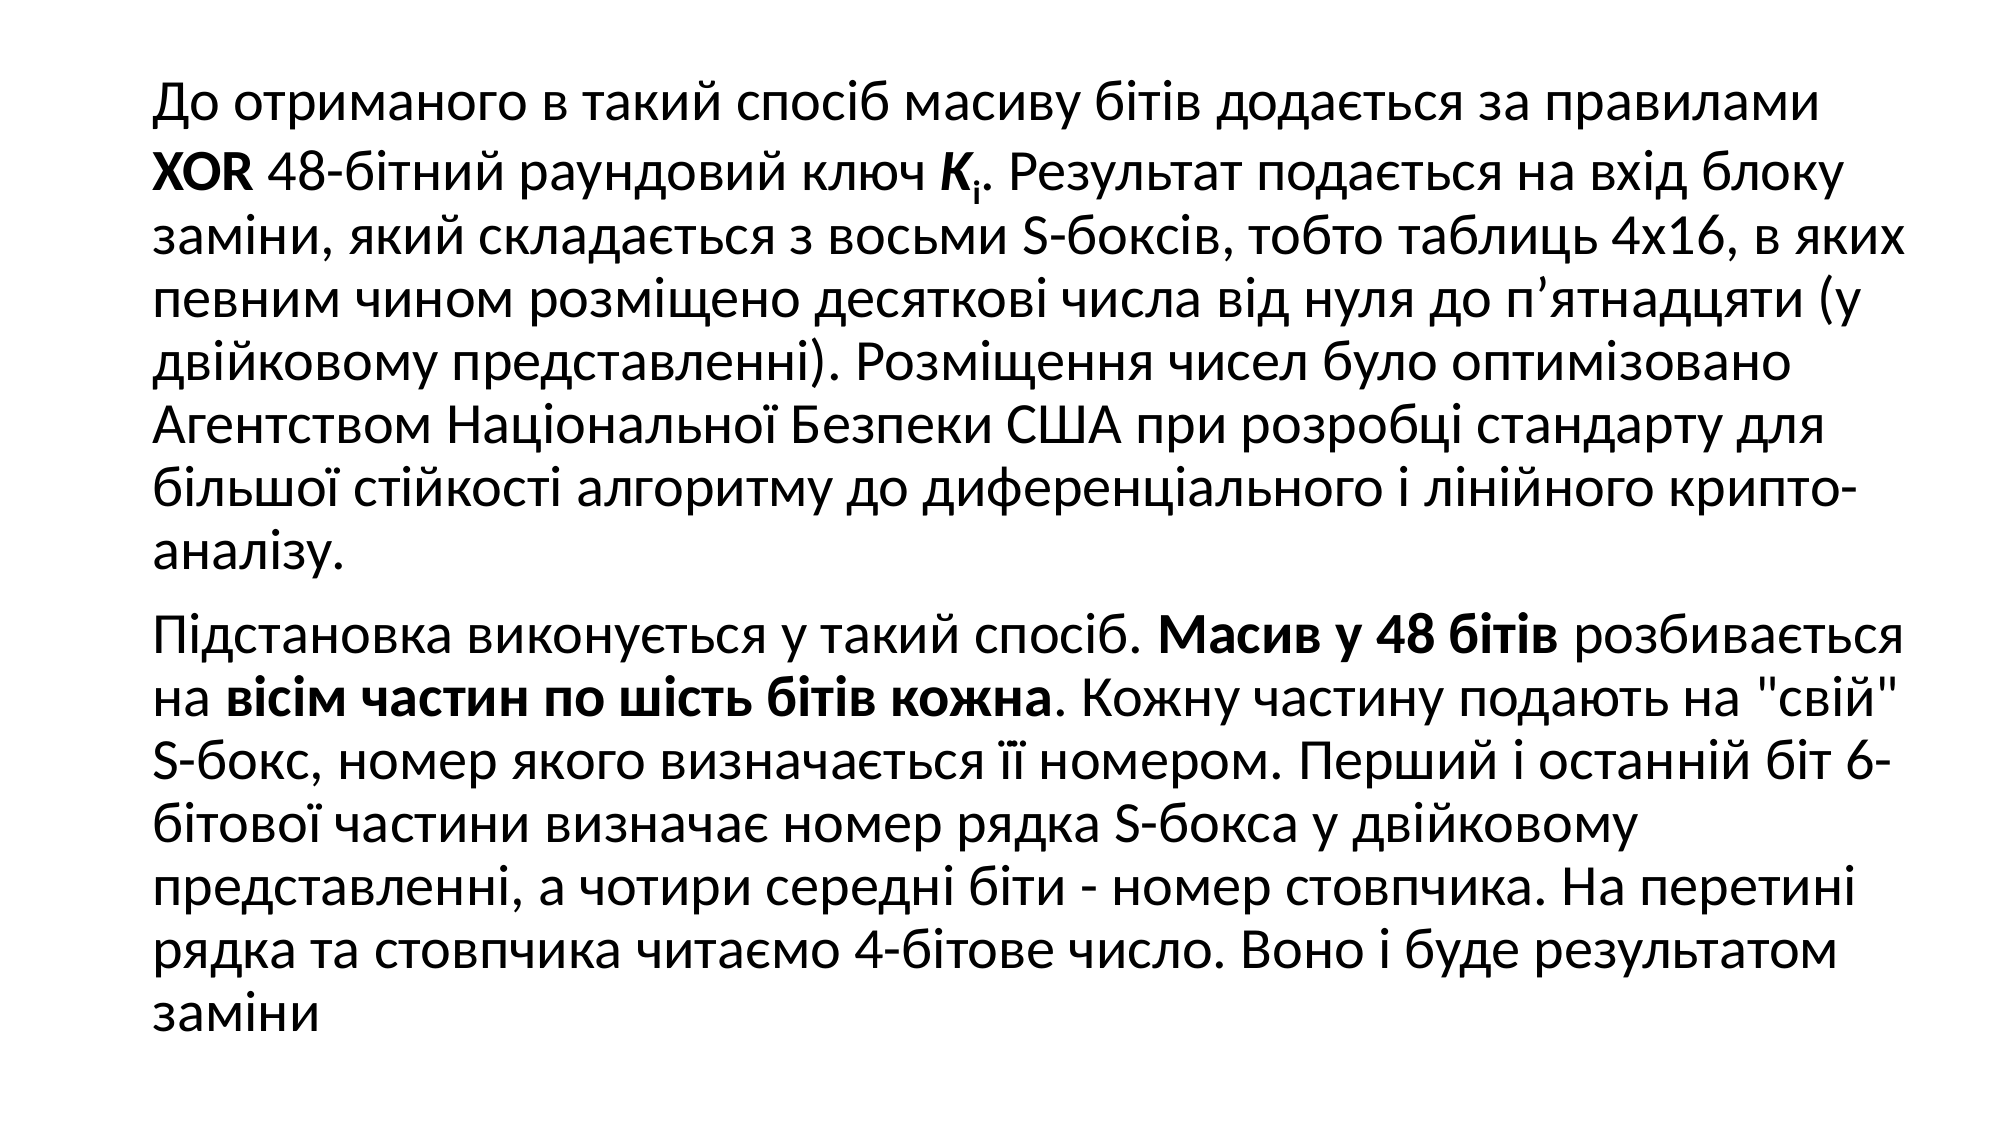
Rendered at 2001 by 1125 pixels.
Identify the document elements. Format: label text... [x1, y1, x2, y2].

list До отриманого в такий спосіб масиву бітів додається за правилами XOR 48-бітний раундовий ключ Kі. Результат подається на вхід блоку заміни, який складається з восьми S-боксів, тобто таблиць 4х16, в яких певним чином розміщено десяткові числа від нуля до п’ятнадцяти (у двійковому представленні). Розміщення чисел було оптимізовано Агентством Національної Безпеки США при розробці стандарту для більшої стійкості алгоритму до диференціального і лінійного крипто-аналізу. Підстановка виконується у такий спосіб. Масив у 48 бітів розбивається на вісім частин по шість бітів кожна. Кожну частину подають на "свій" S-бокс, номер якого визначається її номером. Перший і останній біт 6-бітової частини визначає номер рядка S-бокса у двійковому представленні, а чотири середні біти - номер стовпчика. На перетині рядка та стовпчика читаємо 4-бітове число. Воно і буде результатом заміни [137, 62, 1948, 1088]
